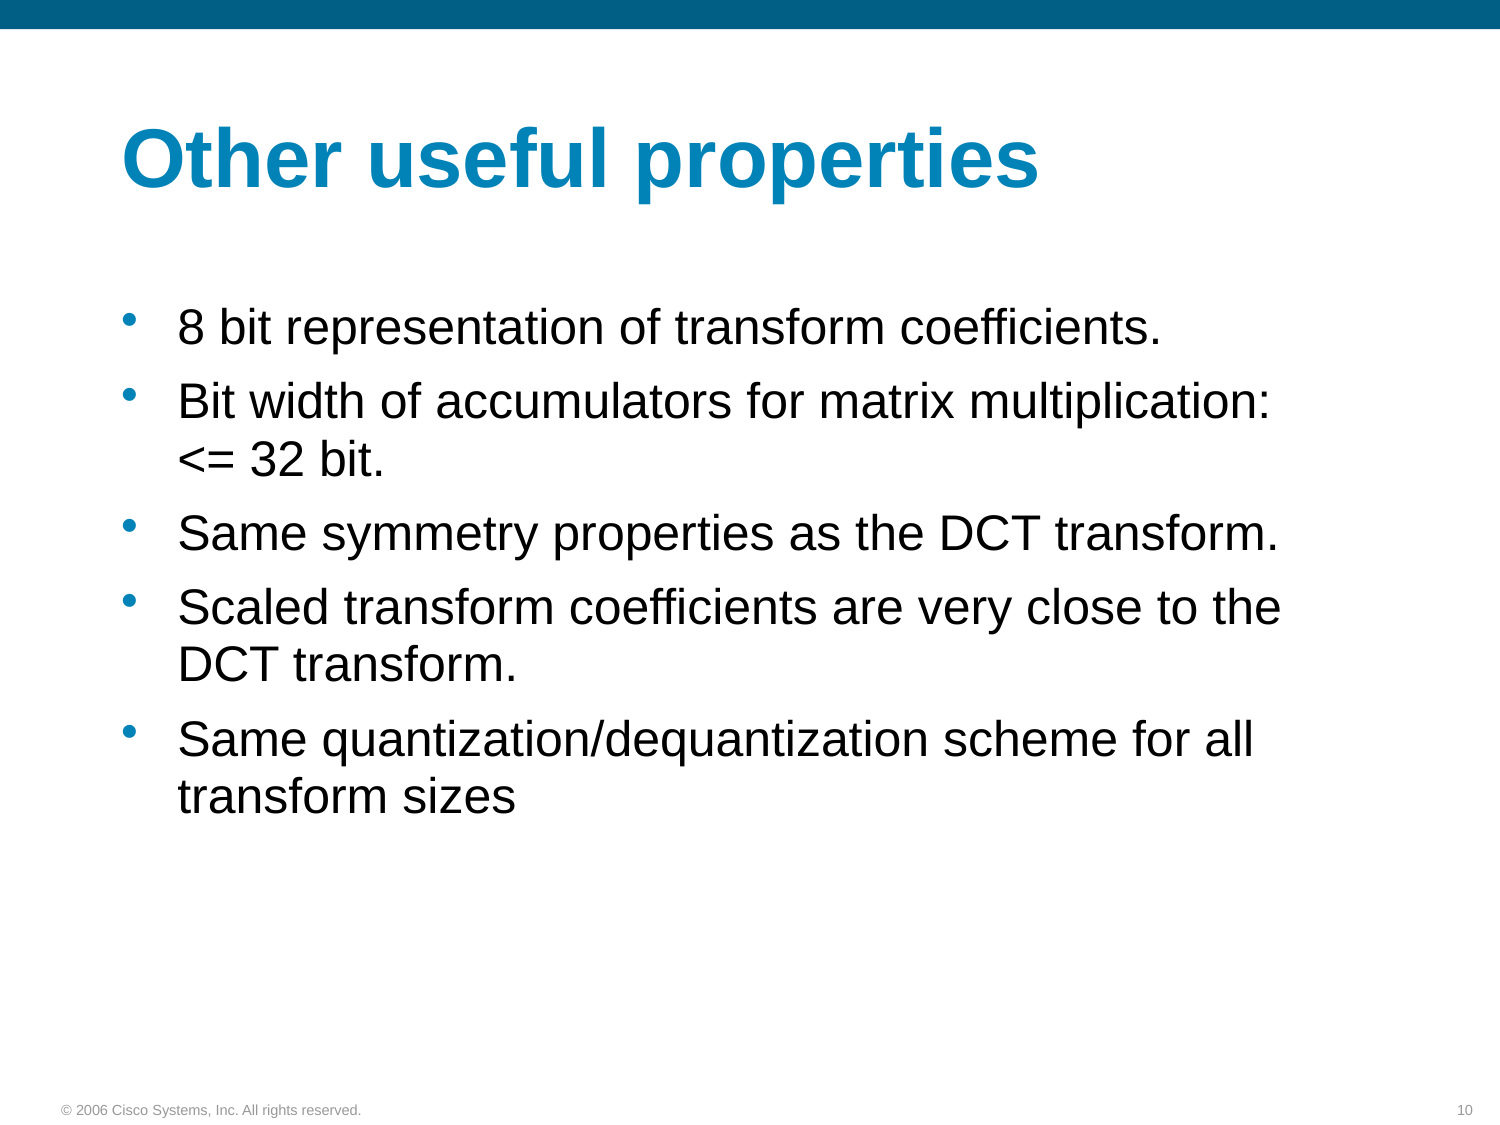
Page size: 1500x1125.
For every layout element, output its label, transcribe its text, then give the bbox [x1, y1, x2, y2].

title Other useful properties [107, 74, 1444, 213]
list 8 bit representation of transform coefficients. Bit width of accumulators for matrix multiplication: <= 32 bit. Same symmetry properties as the DCT transform. Scaled transform coefficients are very close to the DCT transform. Same quantization/dequantization scheme for all transform sizes [107, 291, 1411, 988]
